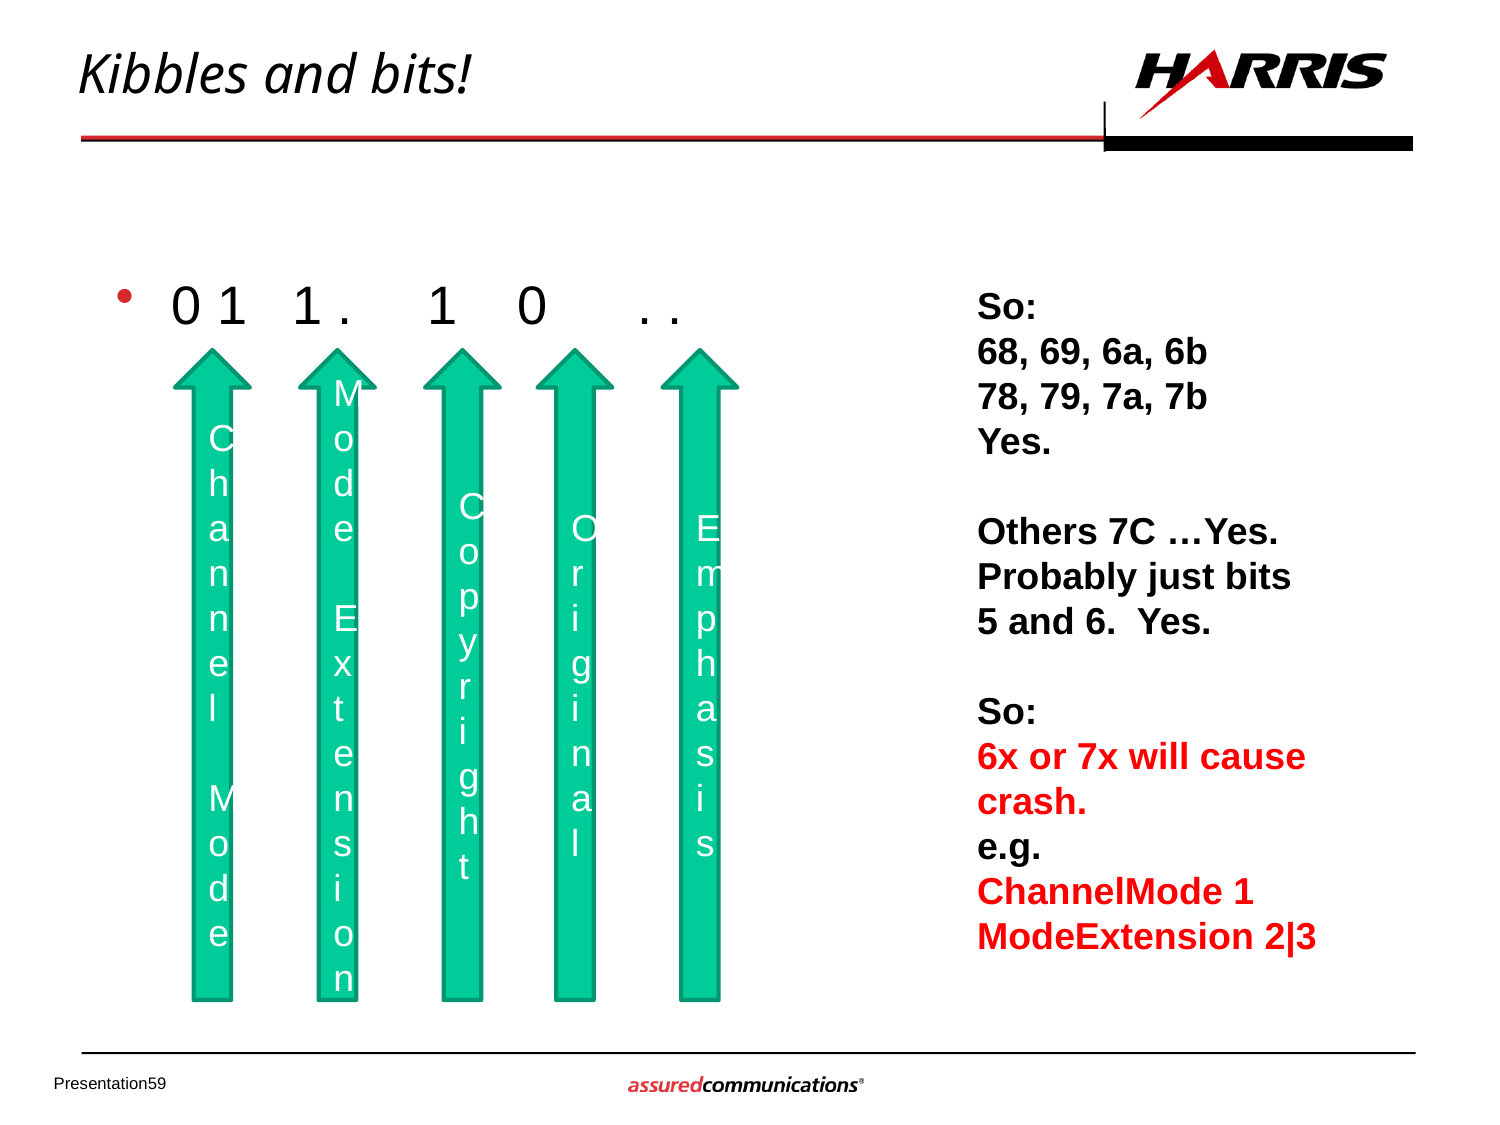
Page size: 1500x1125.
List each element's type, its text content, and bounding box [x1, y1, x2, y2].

text_box Mode Extension [298, 347, 377, 1003]
picture [628, 1076, 864, 1092]
text_box Channel Mode [172, 347, 252, 1003]
title Kibbles and bits! [62, 27, 951, 117]
text_box Emphasis [660, 347, 740, 1003]
text_box Copyright [423, 347, 502, 1003]
text_box So: 68, 69, 6a, 6b 78, 79, 7a, 7b Yes. Others 7C …Yes. Probably just bits 5 and 6. Yes. So: 6x or 7x will cause crash. e.g. ChannelMode 1 ModeExtension 2|3 [962, 274, 1338, 965]
picture [1135, 49, 1387, 119]
text_box Original [535, 347, 615, 1003]
list 0 1 1 . 1 0 . . [100, 262, 838, 1001]
